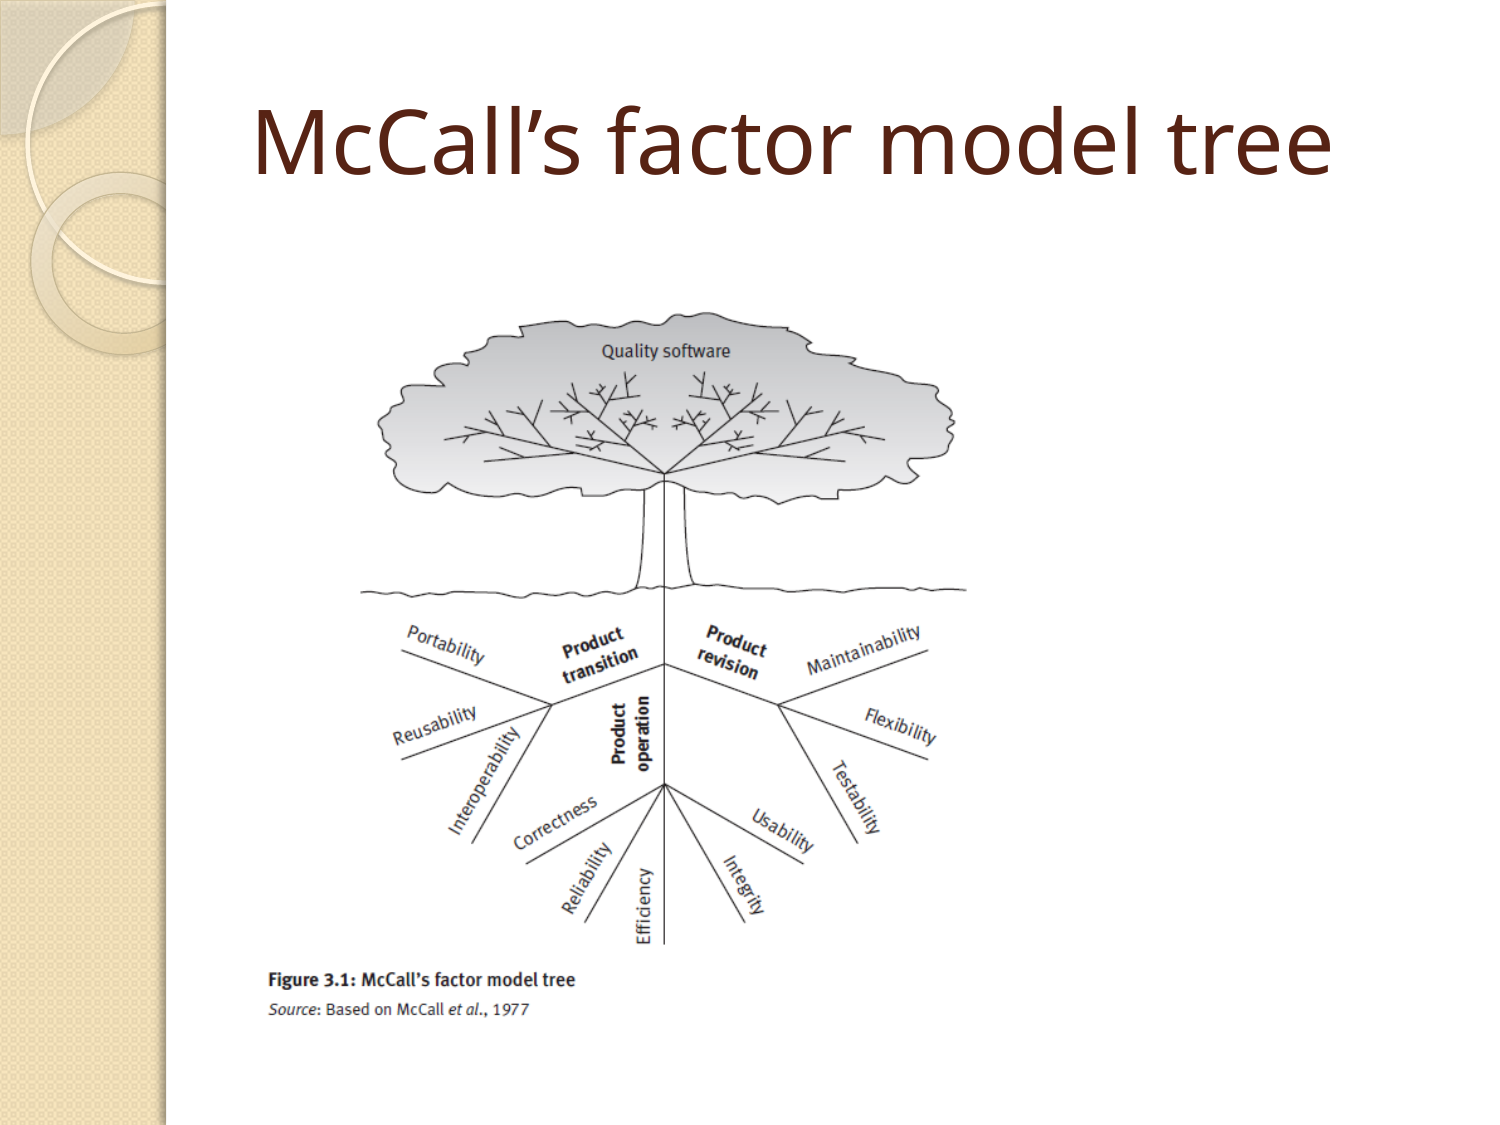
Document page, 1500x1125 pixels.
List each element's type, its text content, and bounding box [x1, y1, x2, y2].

picture [245, 296, 1009, 1044]
title McCall’s factor model tree [235, 45, 1466, 233]
